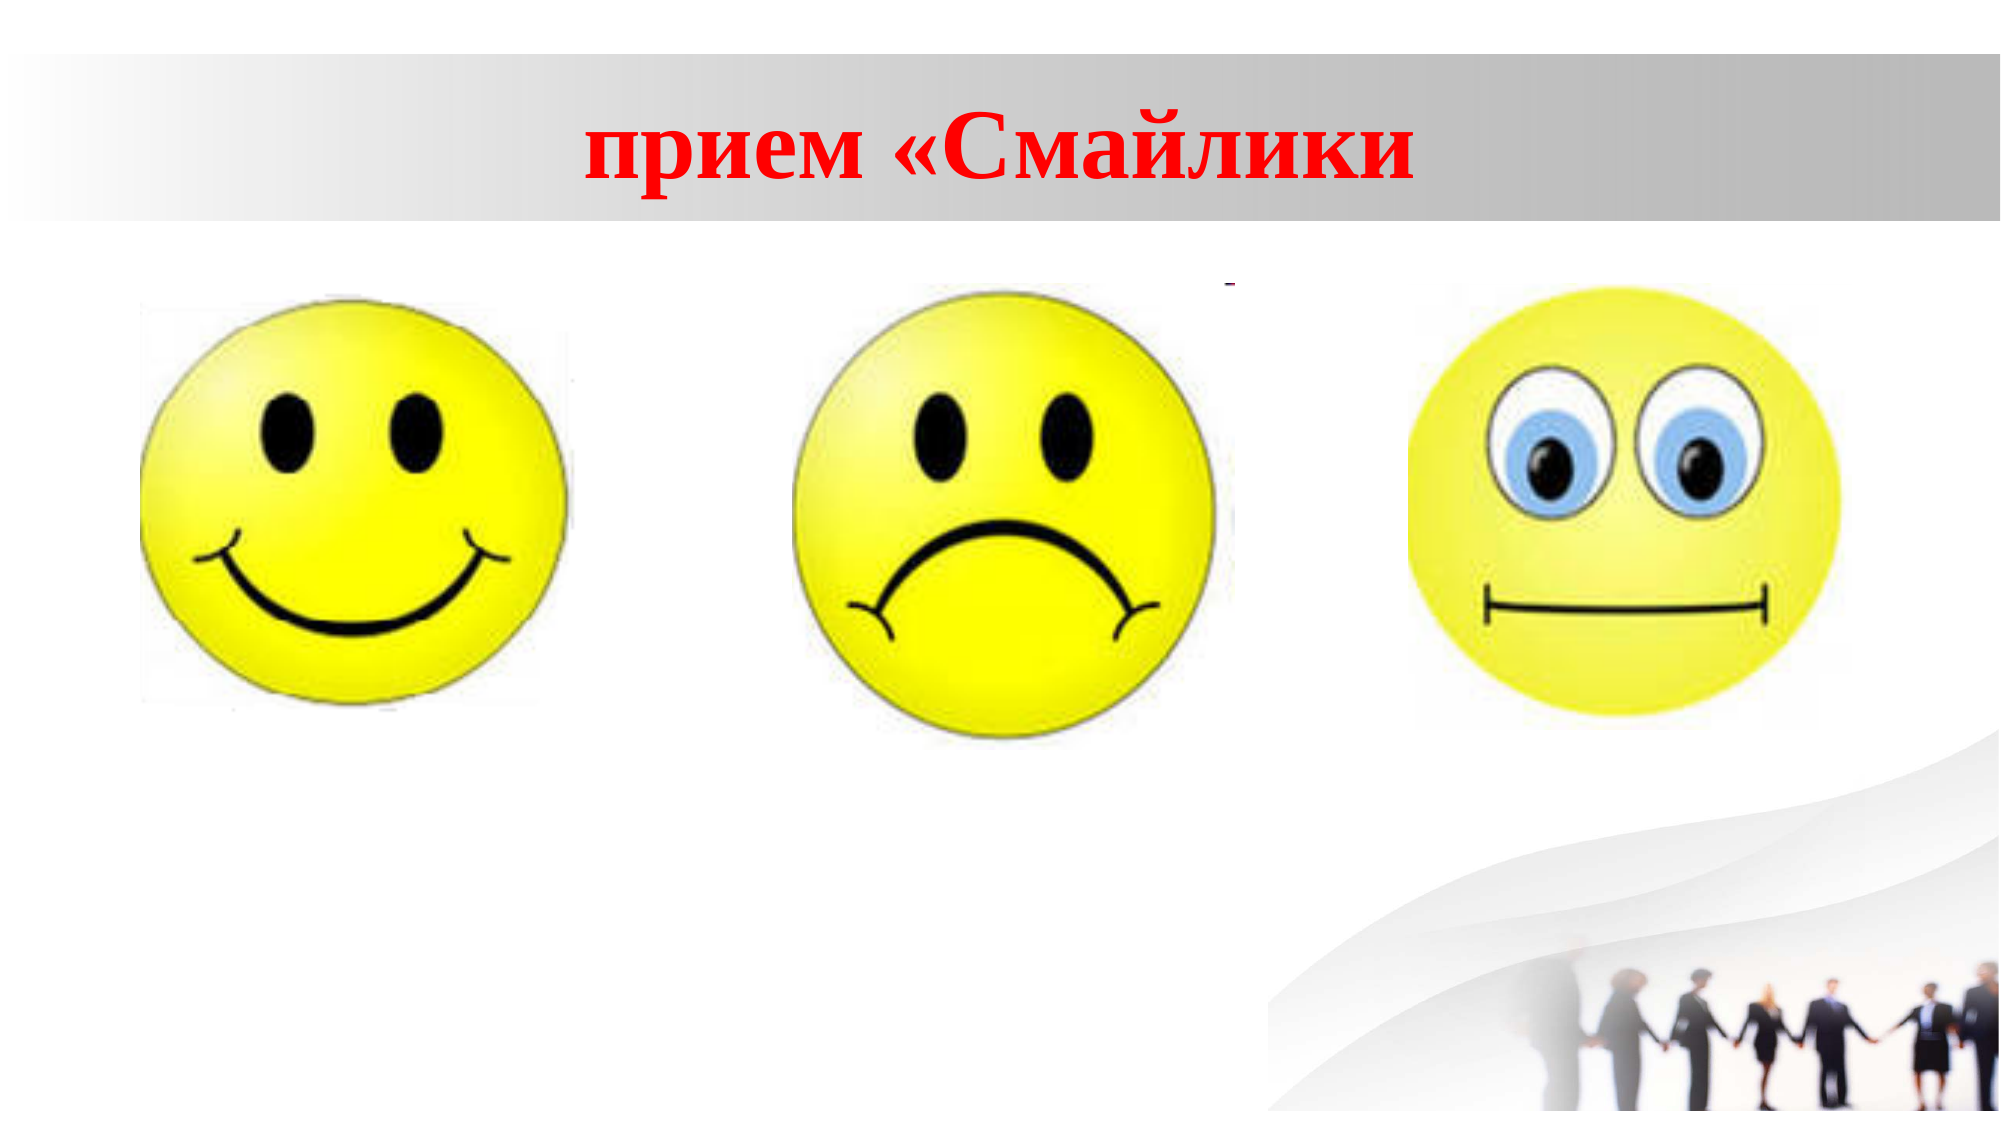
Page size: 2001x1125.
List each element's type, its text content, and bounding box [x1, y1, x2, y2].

picture [1268, 283, 1999, 1111]
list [140, 292, 584, 730]
picture [792, 283, 1235, 750]
title прием «Смайлики [99, 44, 1901, 233]
